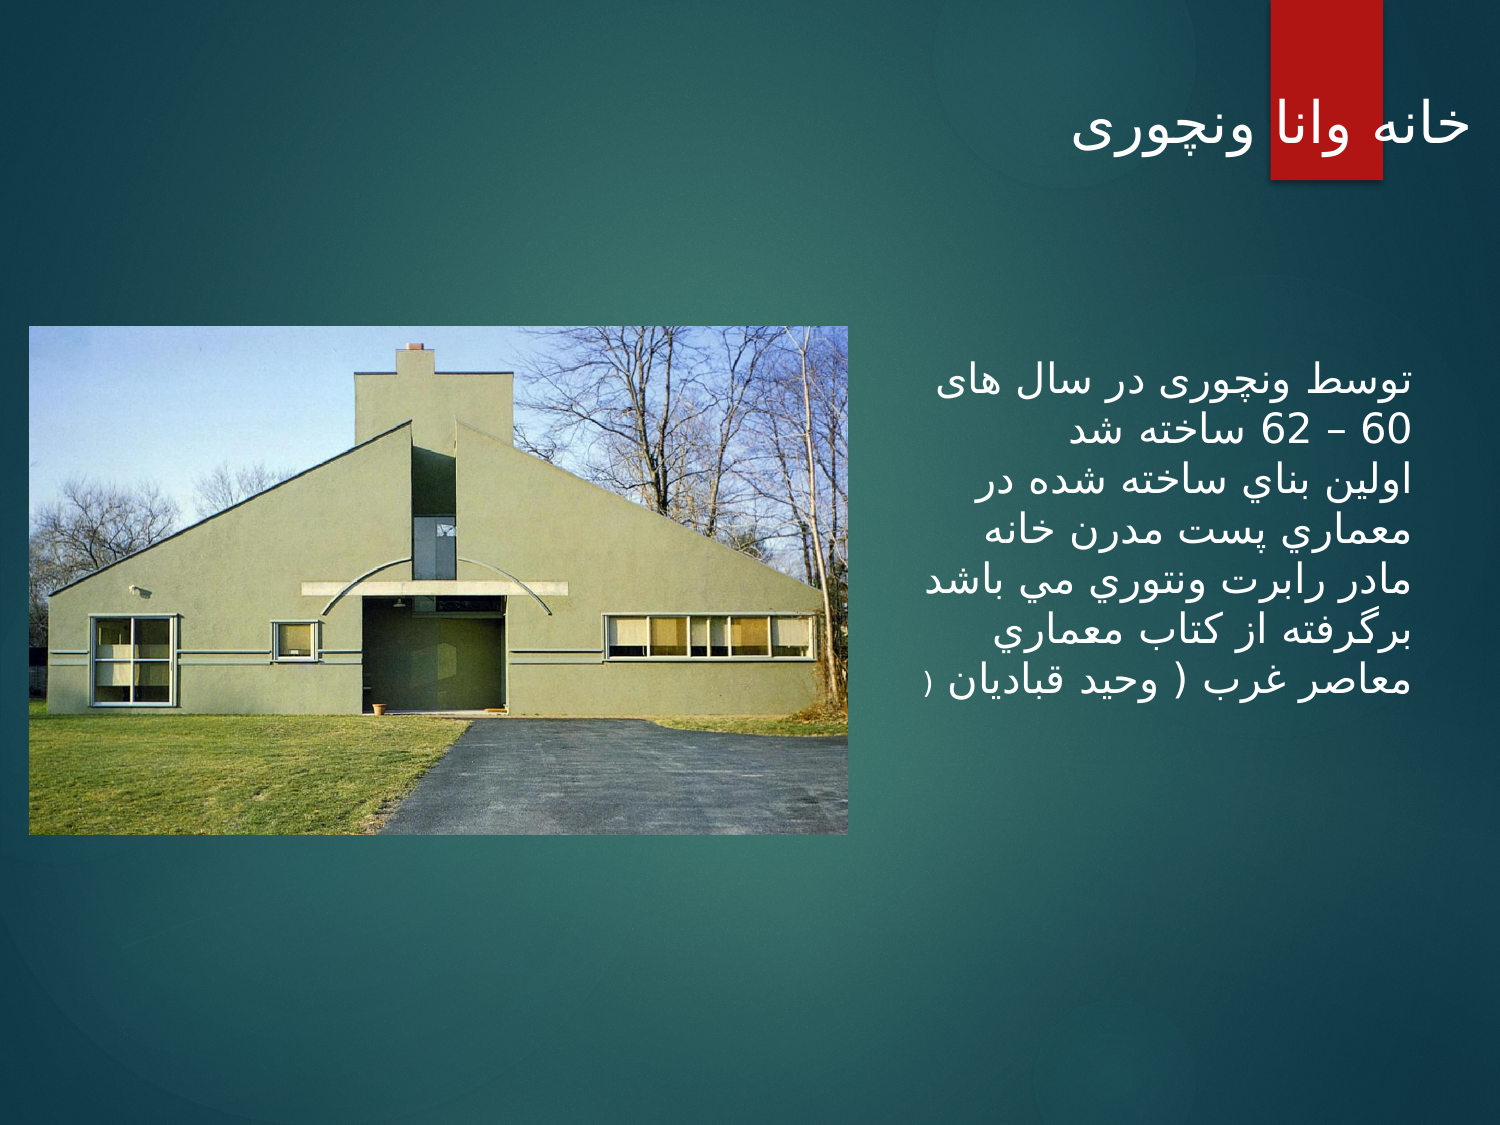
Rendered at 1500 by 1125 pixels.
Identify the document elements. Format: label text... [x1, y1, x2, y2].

text_box خانه وانا ونچوری [1055, 78, 1488, 163]
text_box توسط ونچوری در سال های 60 – 62 ساخته شد اولين بناي ساخته شده در معماري پست مدرن خانه مادر رابرت ونتوري مي باشد برگرفته از كتاب معماري معاصر غرب ( وحيد قباديان ( [891, 344, 1429, 710]
picture [29, 326, 848, 835]
